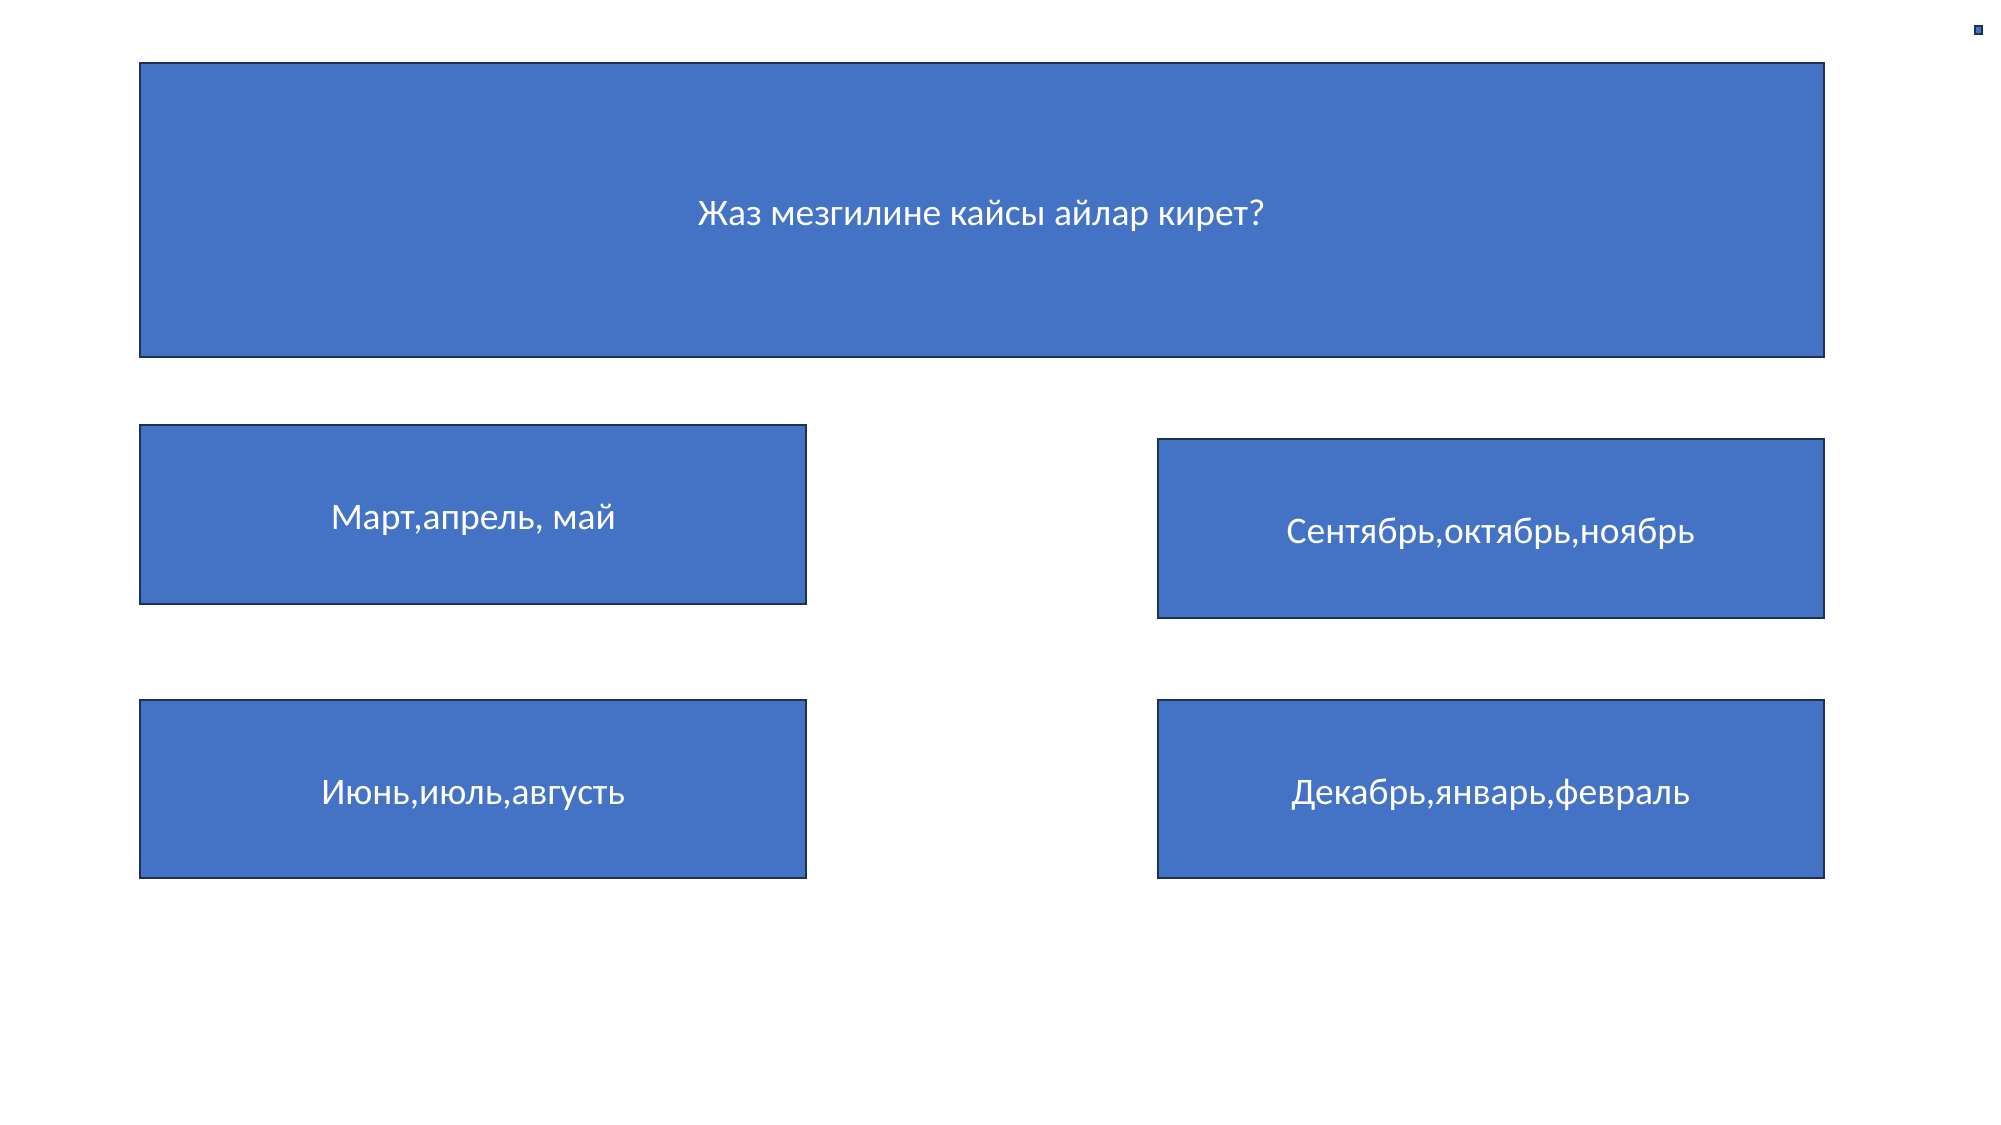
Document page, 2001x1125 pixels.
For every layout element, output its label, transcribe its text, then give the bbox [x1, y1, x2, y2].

text_box Жаз мезгилине кайсы айлар кирет? [139, 62, 1825, 358]
text_box Март,апрель, май [139, 424, 807, 605]
text_box Июнь,июль,августь [139, 699, 807, 879]
text_box Сентябрь,октябрь,ноябрь [1157, 438, 1825, 619]
text_box [1974, 25, 1983, 35]
text_box Декабрь,январь,февраль [1157, 699, 1825, 879]
